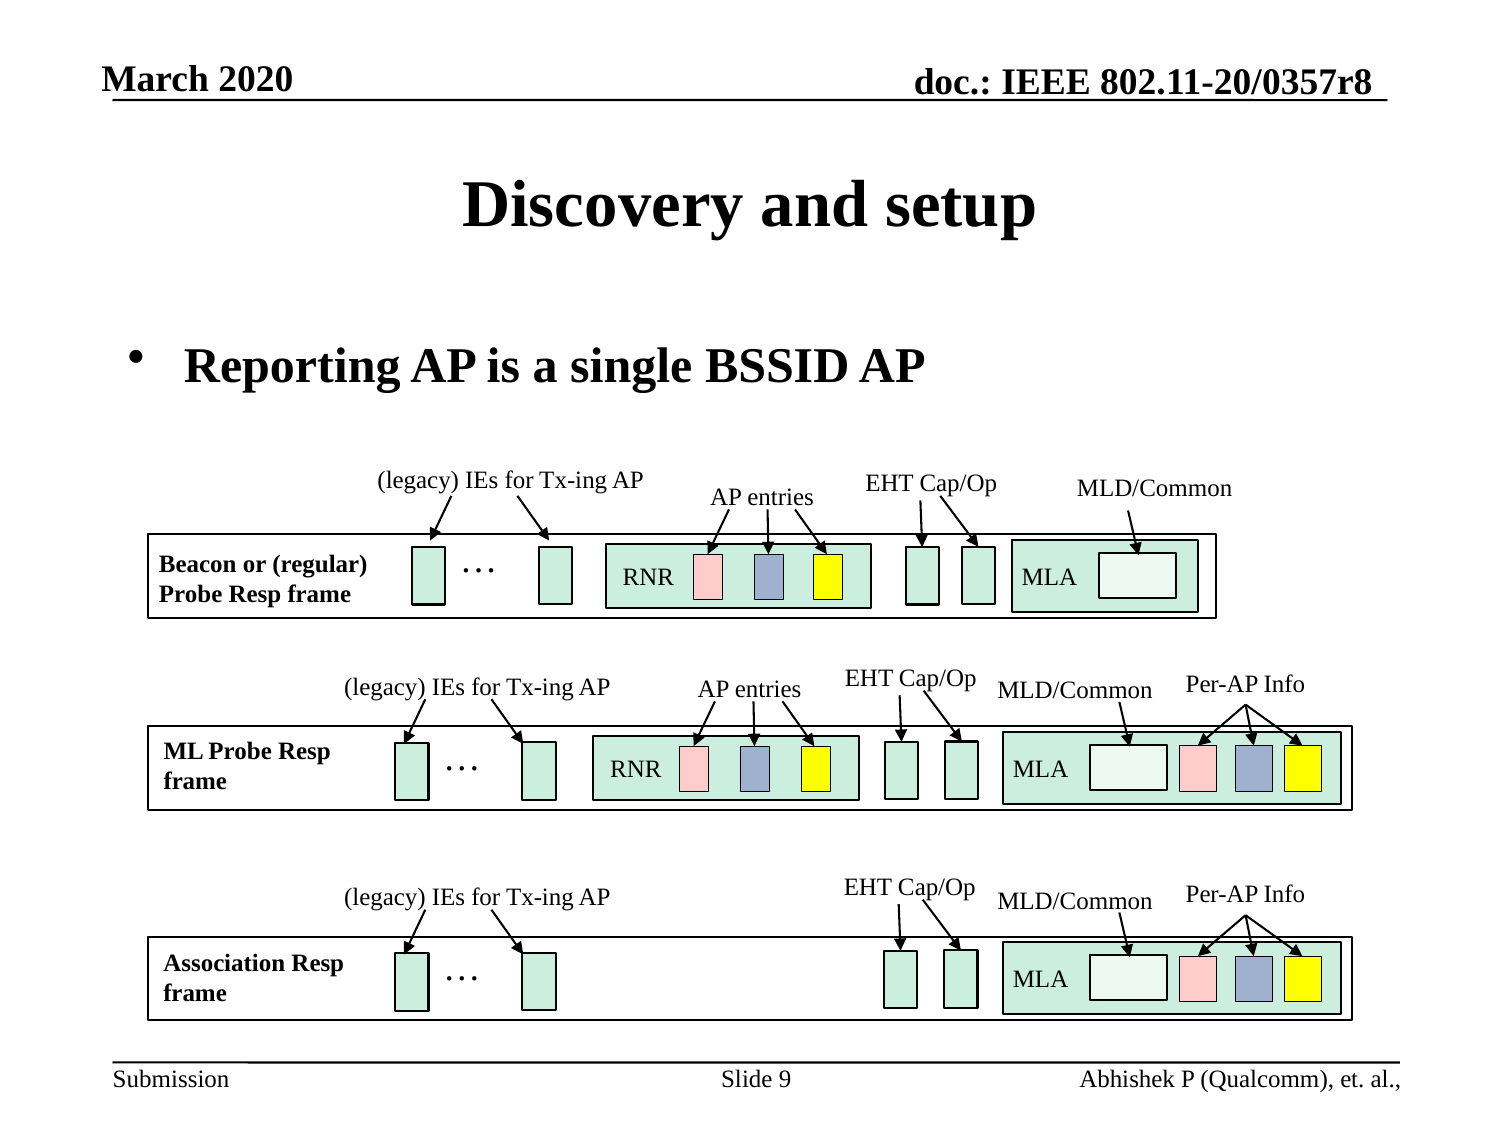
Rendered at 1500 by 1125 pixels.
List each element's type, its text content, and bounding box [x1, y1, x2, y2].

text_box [939, 495, 979, 547]
title Discovery and setup [112, 112, 1388, 288]
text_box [429, 495, 452, 541]
text_box [884, 741, 919, 800]
text_box [605, 544, 872, 609]
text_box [707, 509, 730, 555]
slide_number Slide 9 [712, 1061, 801, 1093]
text_box [693, 554, 723, 600]
text_box Per-AP Info [1170, 660, 1321, 705]
text_box [1002, 731, 1342, 804]
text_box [1127, 510, 1139, 556]
list Reporting AP is a single BSSID AP [112, 324, 1388, 408]
text_box MLD/Common [982, 876, 1168, 922]
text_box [1245, 705, 1303, 746]
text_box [782, 701, 815, 747]
text_box [1179, 956, 1217, 1002]
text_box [517, 495, 550, 541]
text_box Per-AP Info [1170, 870, 1321, 916]
text_box [147, 726, 1353, 810]
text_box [1119, 701, 1130, 747]
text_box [491, 698, 524, 745]
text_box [403, 909, 426, 955]
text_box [1119, 912, 1130, 958]
text_box [1011, 540, 1198, 613]
text_box … [429, 935, 496, 996]
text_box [491, 909, 524, 955]
text_box (legacy) IEs for Tx-ing AP [362, 455, 660, 501]
text_box AP entries [682, 664, 817, 710]
text_box Beacon or (regular) Probe Resp frame [144, 540, 388, 616]
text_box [1197, 705, 1241, 746]
text_box RNR [607, 553, 690, 598]
text_box [813, 554, 843, 600]
text_box [1284, 745, 1321, 792]
text_box Association Resp frame [148, 938, 386, 1014]
text_box MLA [998, 955, 1084, 1001]
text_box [1197, 915, 1242, 957]
text_box [961, 546, 996, 605]
text_box [1090, 744, 1168, 790]
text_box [794, 509, 827, 555]
text_box EHT Cap/Op [829, 862, 991, 908]
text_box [403, 698, 426, 745]
text_box [1235, 965, 1272, 1002]
text_box [739, 746, 769, 792]
text_box [905, 547, 939, 605]
text_box … [429, 725, 496, 786]
text_box [1002, 942, 1342, 1015]
text_box [945, 741, 979, 799]
text_box RNR [595, 745, 677, 790]
text_box [522, 742, 556, 800]
text_box [395, 742, 429, 801]
text_box [522, 952, 556, 1011]
text_box [1090, 955, 1168, 1001]
text_box [539, 546, 573, 605]
text_box AP entries [695, 472, 829, 518]
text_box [922, 899, 962, 951]
text_box [1235, 754, 1272, 791]
text_box MLD/Common [982, 666, 1168, 712]
text_box [1284, 956, 1321, 1002]
text_box … [445, 527, 513, 588]
text_box [883, 950, 918, 1009]
text_box [801, 746, 830, 792]
text_box EHT Cap/Op [829, 654, 992, 699]
text_box [411, 547, 446, 605]
text_box MLA [1006, 553, 1093, 599]
text_box [147, 534, 1217, 618]
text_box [693, 701, 716, 747]
text_box [395, 953, 429, 1011]
text_box [593, 736, 859, 801]
text_box (legacy) IEs for Tx-ing AP [329, 662, 626, 708]
text_box (legacy) IEs for Tx-ing AP [329, 873, 626, 919]
text_box [944, 950, 978, 1008]
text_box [1245, 915, 1303, 957]
text_box ML Probe Resp frame [148, 726, 415, 802]
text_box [923, 690, 963, 742]
footer Abhishek P (Qualcomm), et. al., [949, 1061, 1402, 1093]
text_box MLD/Common [1062, 463, 1248, 509]
text_box [147, 936, 1353, 1021]
text_box [754, 554, 783, 600]
text_box [1099, 553, 1176, 599]
text_box MLA [998, 744, 1084, 790]
text_box EHT Cap/Op [850, 459, 1013, 504]
text_box [679, 746, 709, 792]
text_box [1179, 745, 1217, 791]
